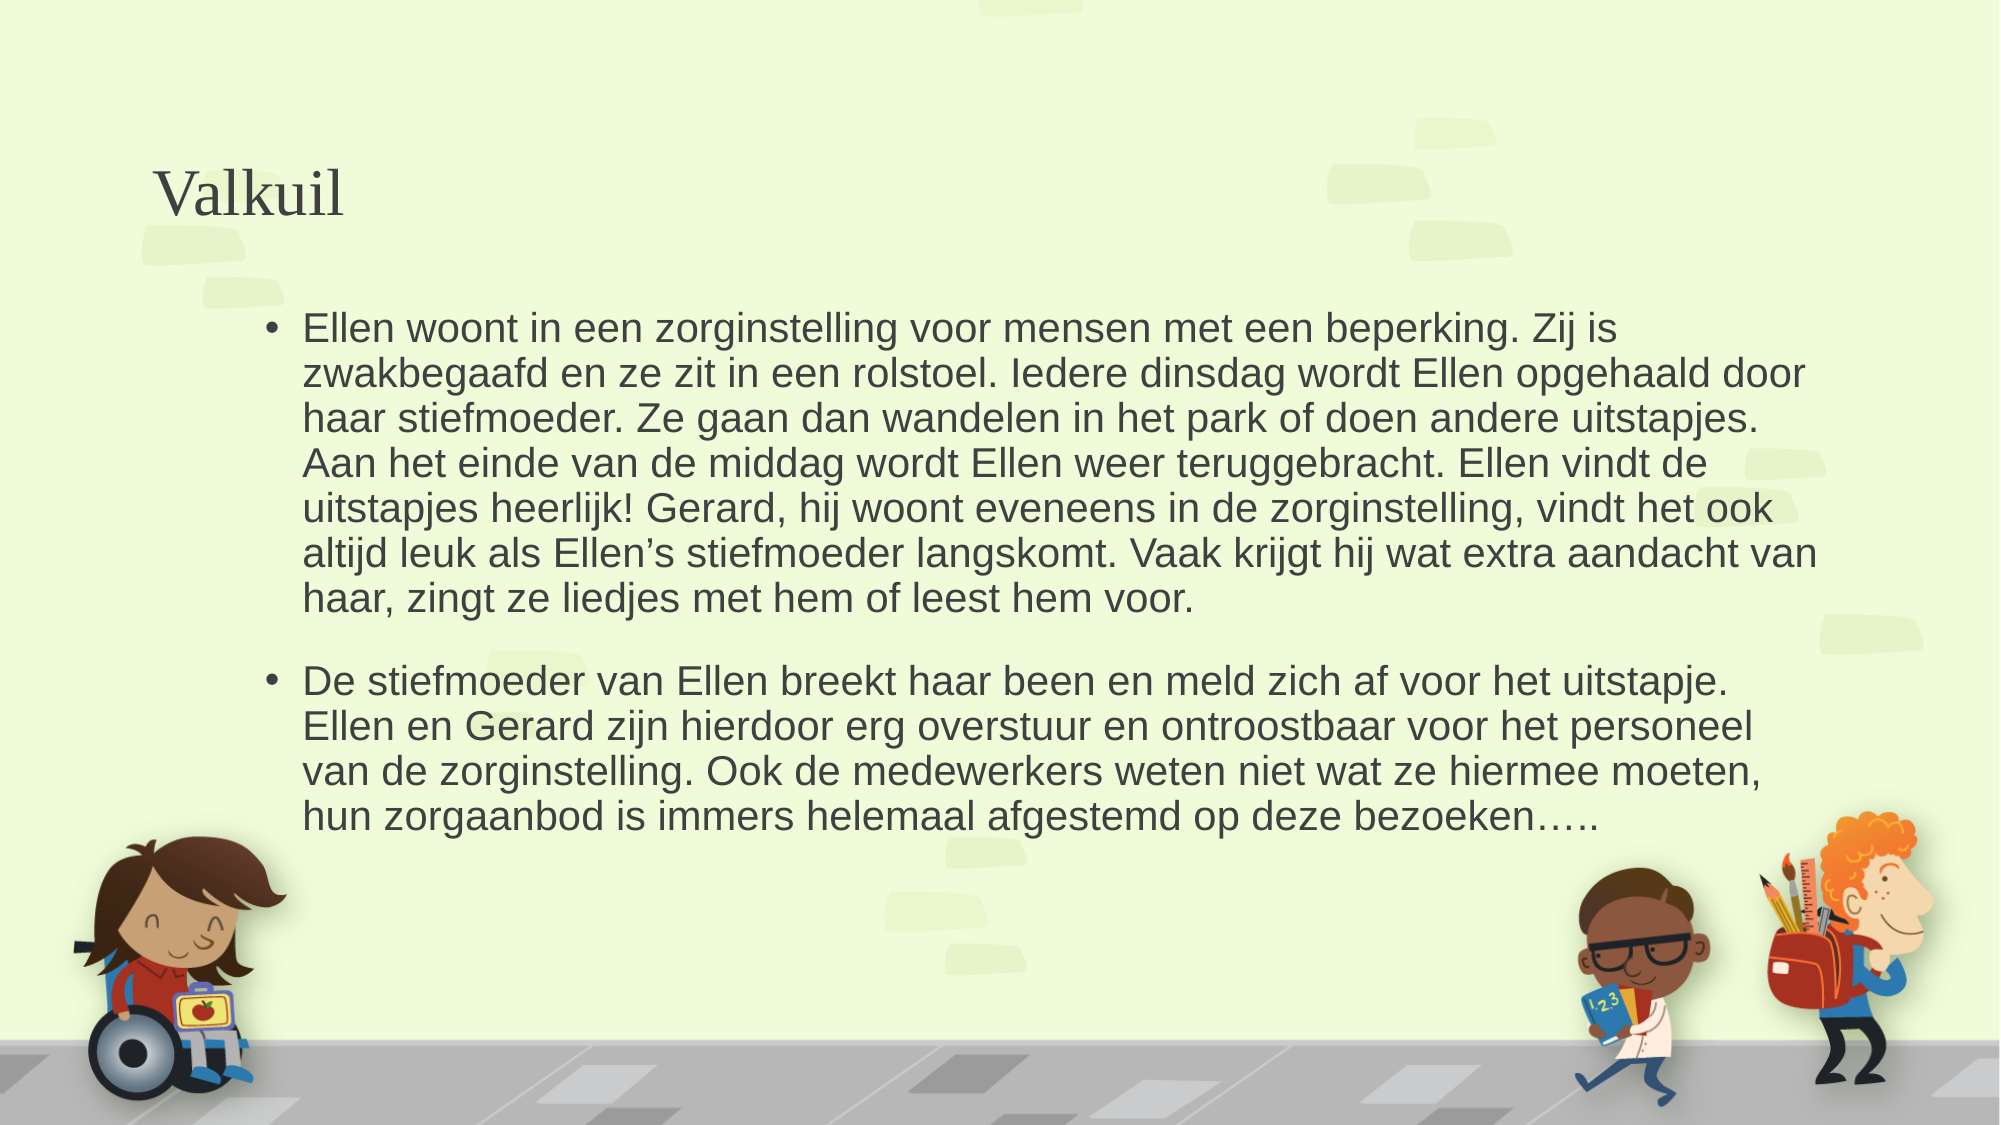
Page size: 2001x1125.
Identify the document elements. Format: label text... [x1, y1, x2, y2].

picture [0, 0, 2000, 1125]
list Ellen woont in een zorginstelling voor mensen met een beperking. Zij is zwakbegaafd en ze zit in een rolstoel. Iedere dinsdag wordt Ellen opgehaald door haar stiefmoeder. Ze gaan dan wandelen in het park of doen andere uitstapjes. Aan het einde van de middag wordt Ellen weer teruggebracht. Ellen vindt de uitstapjes heerlijk! Gerard, hij woont eveneens in de zorginstelling, vindt het ook altijd leuk als Ellen’s stiefmoeder langskomt. Vaak krijgt hij wat extra aandacht van haar, zingt ze liedjes met hem of leest hem voor. De stiefmoeder van Ellen breekt haar been en meld zich af voor het uitstapje. Ellen en Gerard zijn hierdoor erg overstuur en ontroostbaar voor het personeel van de zorginstelling. Ook de medewerkers weten niet wat ze hiermee moeten, hun zorgaanbod is immers helemaal afgestemd op deze bezoeken….. [249, 299, 1839, 870]
title Valkuil [137, 59, 1750, 238]
